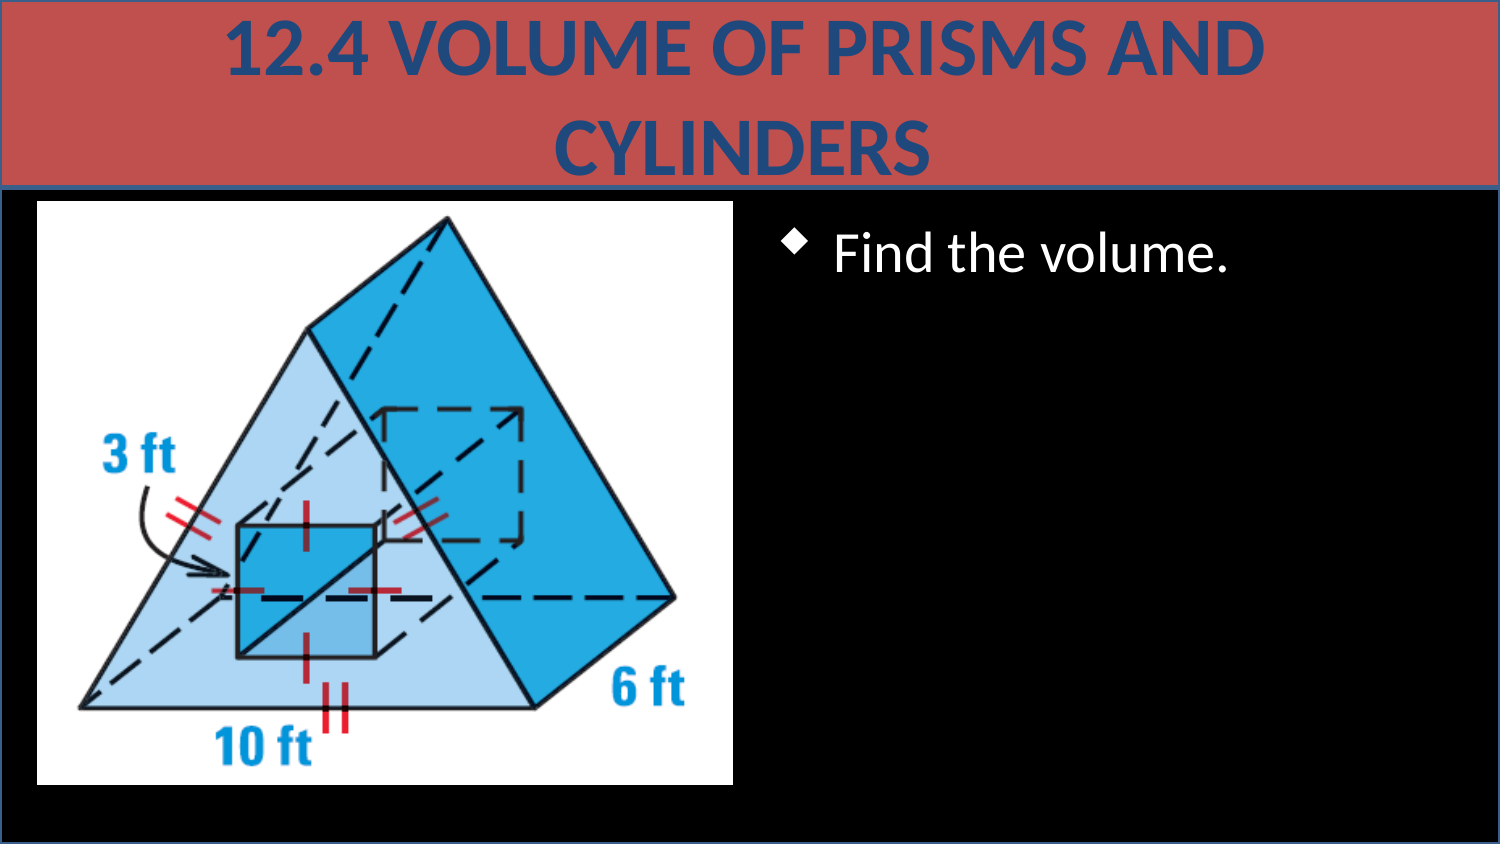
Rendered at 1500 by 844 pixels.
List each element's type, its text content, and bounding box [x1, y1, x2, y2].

title 12.4 Volume of Prisms and Cylinders [37, 33, 1450, 150]
list Find the volume. [762, 206, 1450, 754]
picture [37, 201, 733, 785]
